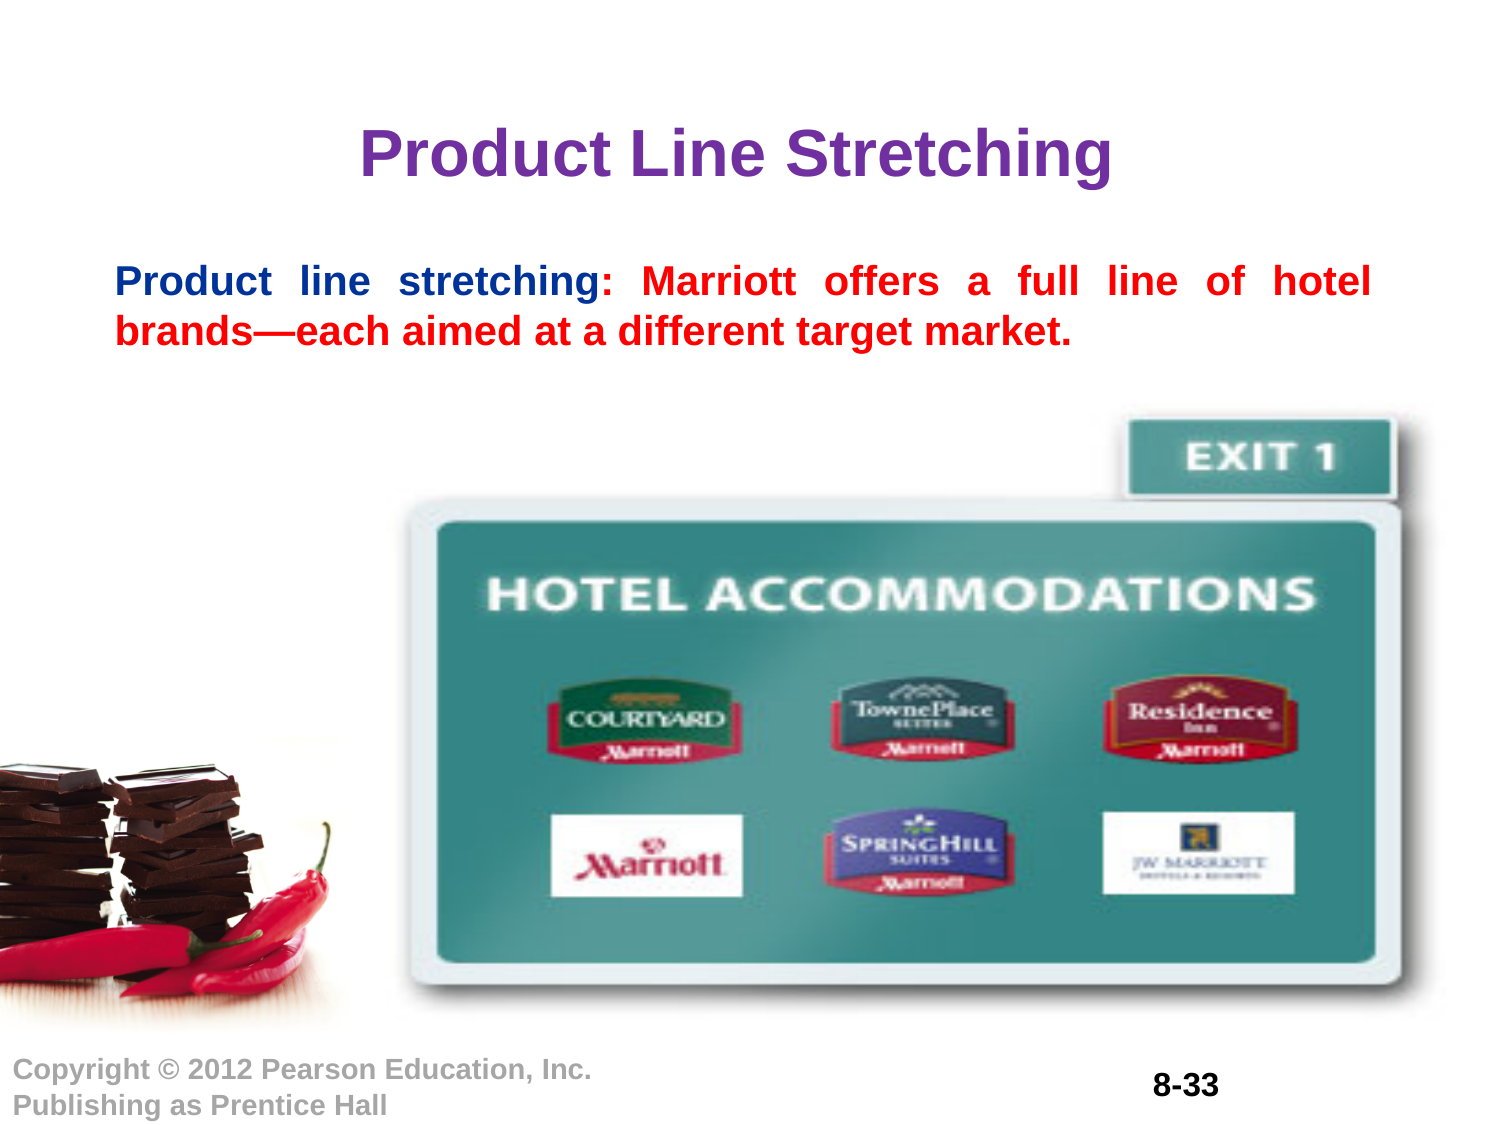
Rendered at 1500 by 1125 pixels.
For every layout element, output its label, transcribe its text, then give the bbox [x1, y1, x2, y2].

picture [0, 737, 361, 1038]
list Product Line Stretching [149, 99, 1326, 201]
picture [387, 362, 1454, 1026]
text_box Product line stretching: Marriott offers a full line of hotel brands—each aimed at a different target market. [99, 246, 1388, 362]
